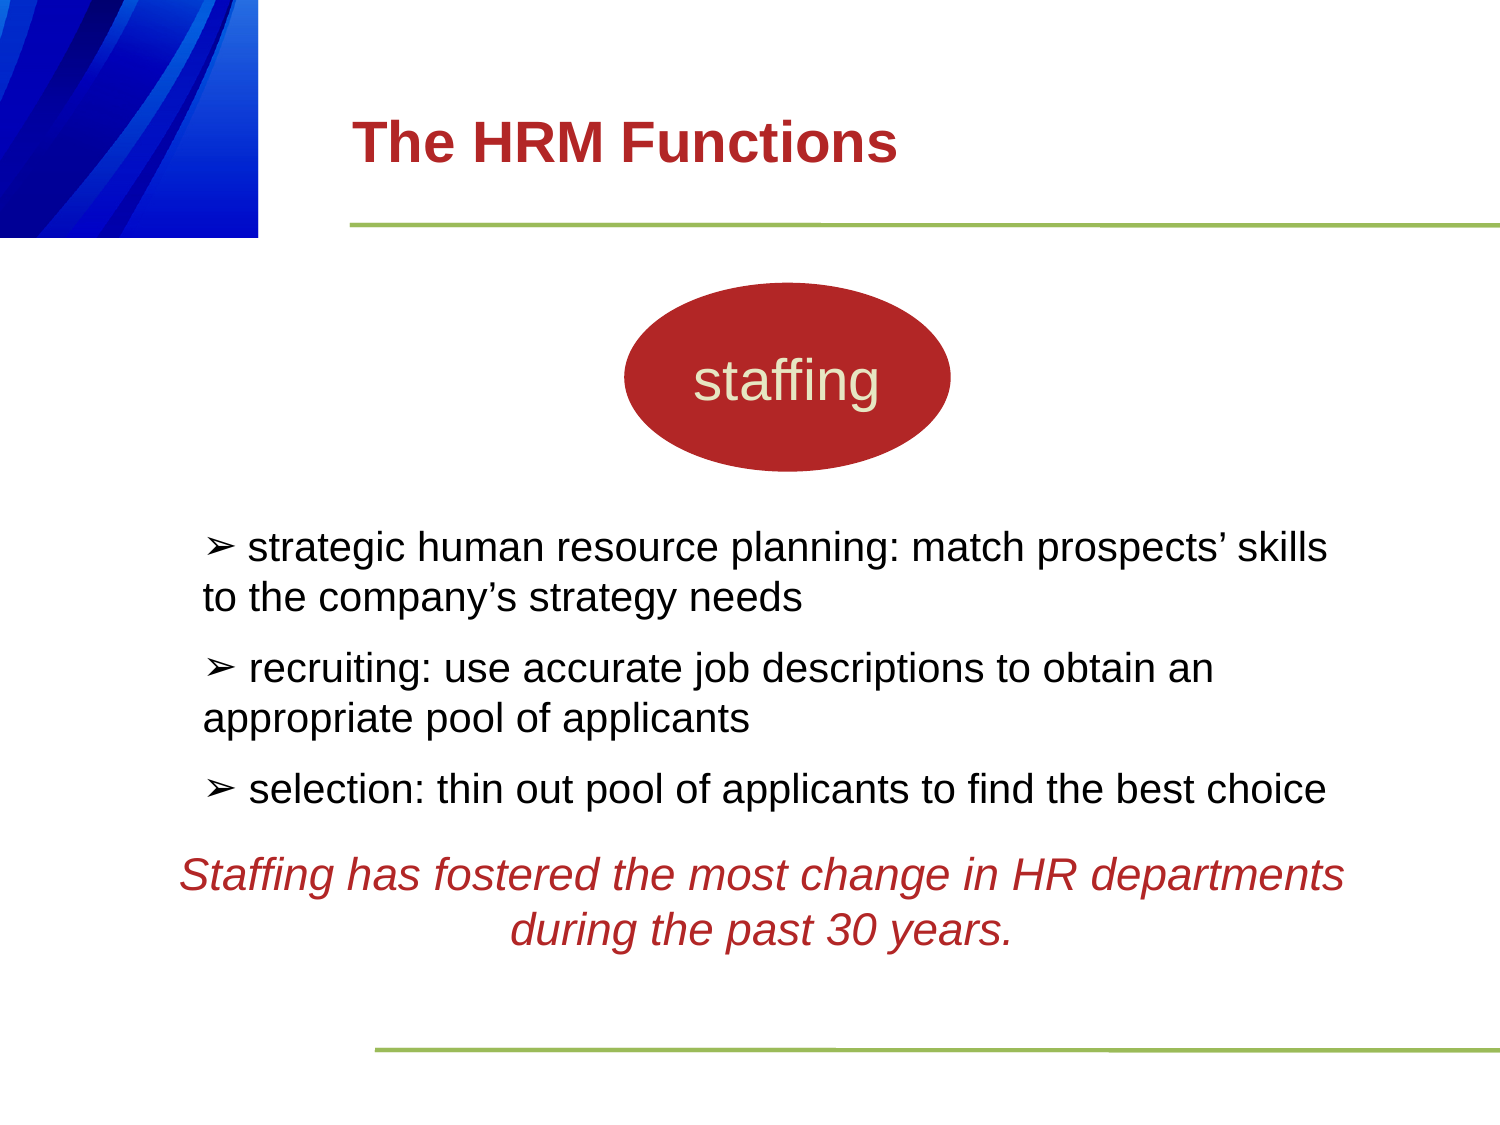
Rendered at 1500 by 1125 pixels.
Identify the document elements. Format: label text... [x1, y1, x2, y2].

text_box strategic human resource planning: match prospects’ skills to the company’s strategy needs recruiting: use accurate job descriptions to obtain an appropriate pool of applicants selection: thin out pool of applicants to find the best choice [187, 512, 1388, 828]
text_box staffing [624, 283, 950, 471]
text_box Staffing has fostered the most change in HR departments during the past 30 years. [124, 837, 1400, 963]
title The HRM Functions [337, 45, 1425, 233]
picture [0, 0, 259, 238]
